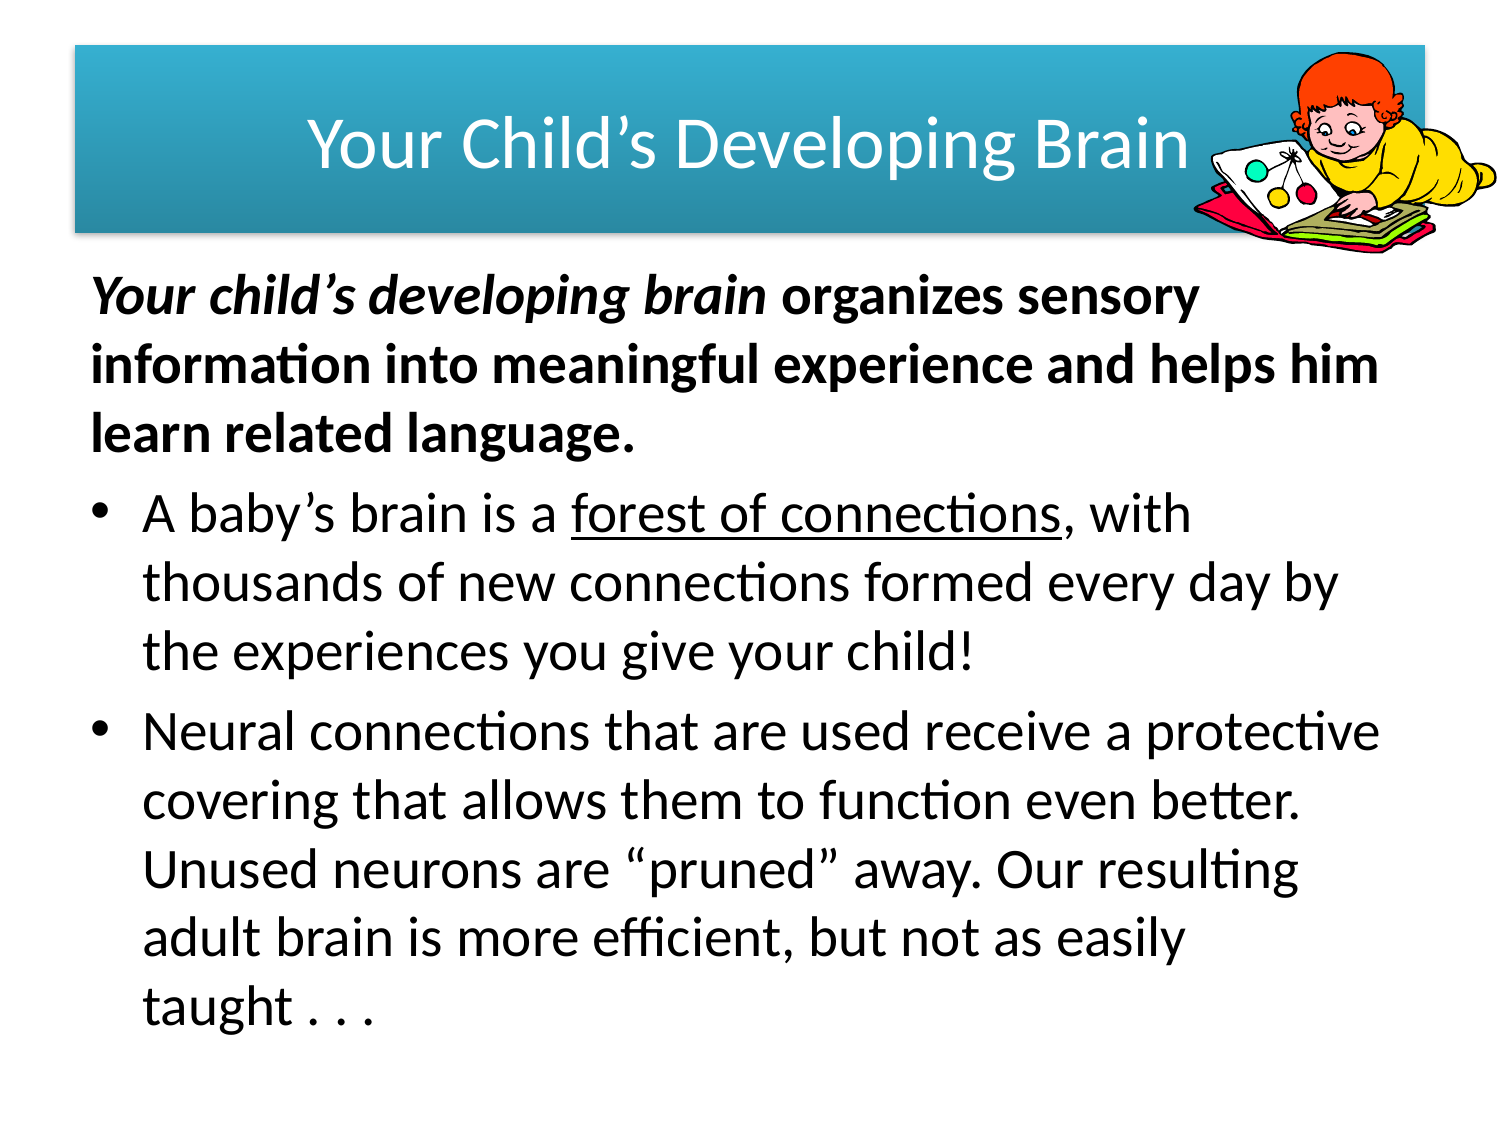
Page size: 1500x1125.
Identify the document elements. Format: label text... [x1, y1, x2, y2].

picture [1191, 49, 1500, 255]
list Your child’s developing brain organizes sensory information into meaningful experience and helps him learn related language. A baby’s brain is a forest of connections, with thousands of new connections formed every day by the experiences you give your child! Neural connections that are used receive a protective covering that allows them to function even better. Unused neurons are “pruned” away. Our resulting adult brain is more efficient, but not as easily taught . . . [75, 249, 1438, 412]
title Your Child’s Developing Brain [75, 45, 1425, 233]
text_box [74, 412, 1438, 1088]
